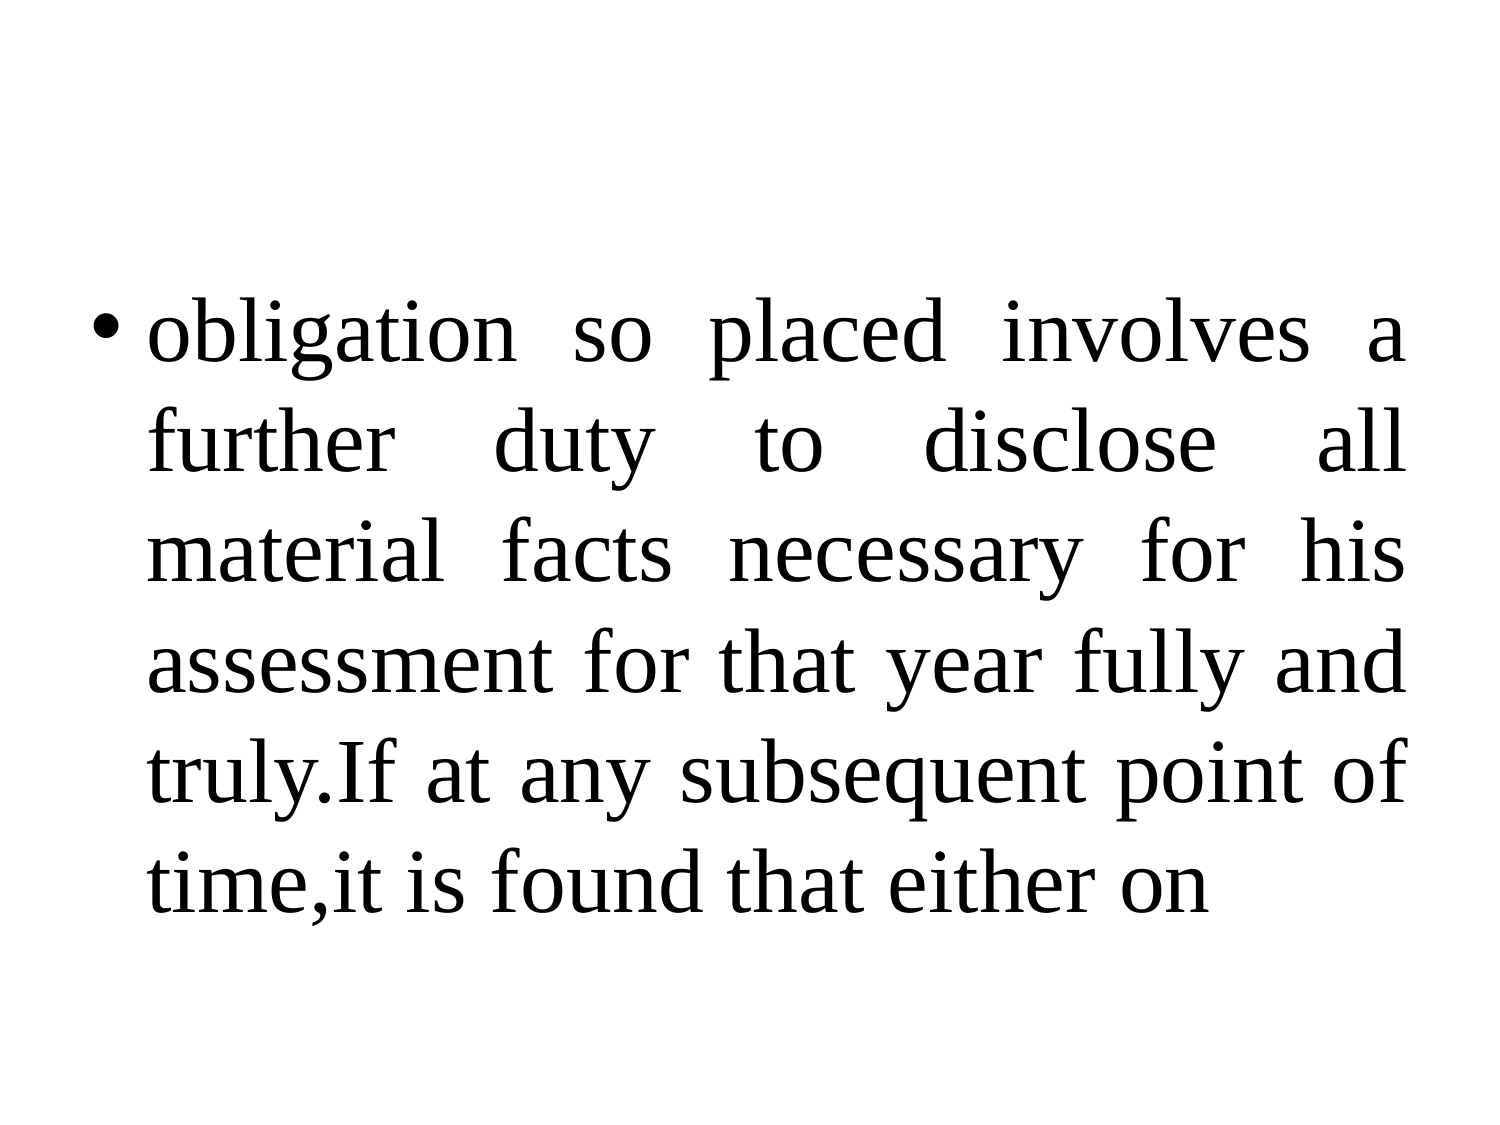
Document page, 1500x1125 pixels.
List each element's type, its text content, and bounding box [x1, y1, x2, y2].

list obligation so placed involves a further duty to disclose all material facts necessary for his assessment for that year fully and truly.If at any subsequent point of time,it is found that either on [75, 262, 1425, 1005]
